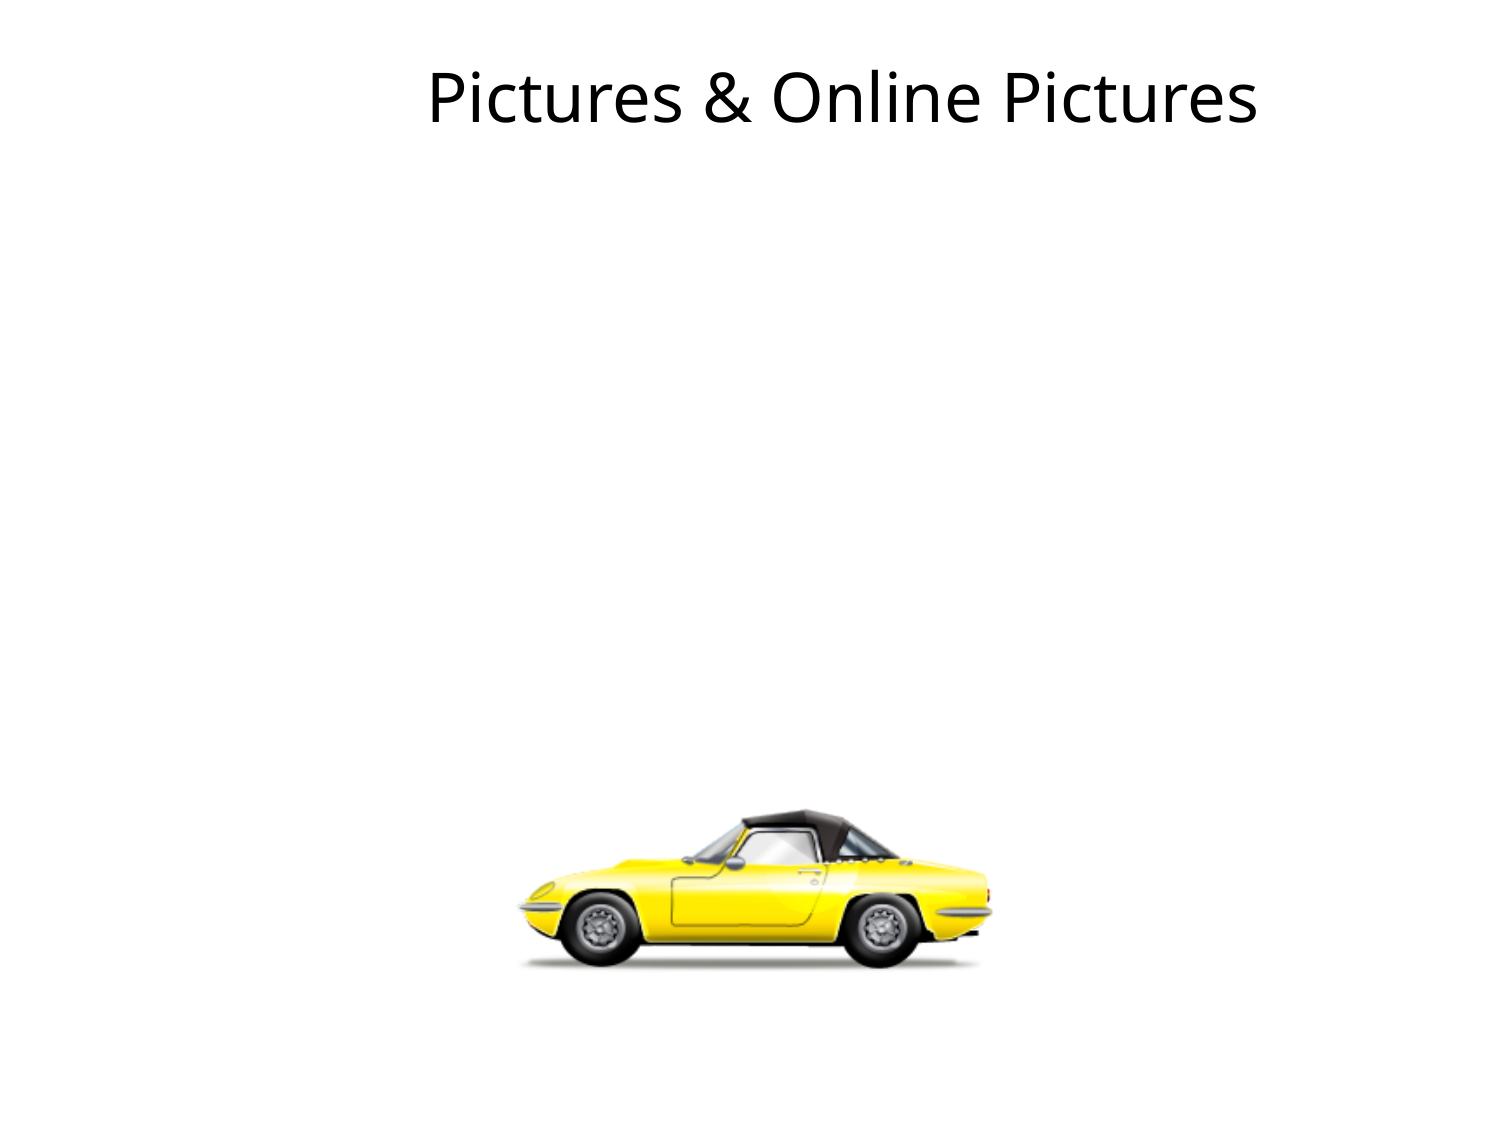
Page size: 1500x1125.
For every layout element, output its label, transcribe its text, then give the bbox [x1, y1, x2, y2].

picture [506, 774, 1007, 1025]
title Pictures & Online Pictures [410, 0, 1324, 200]
